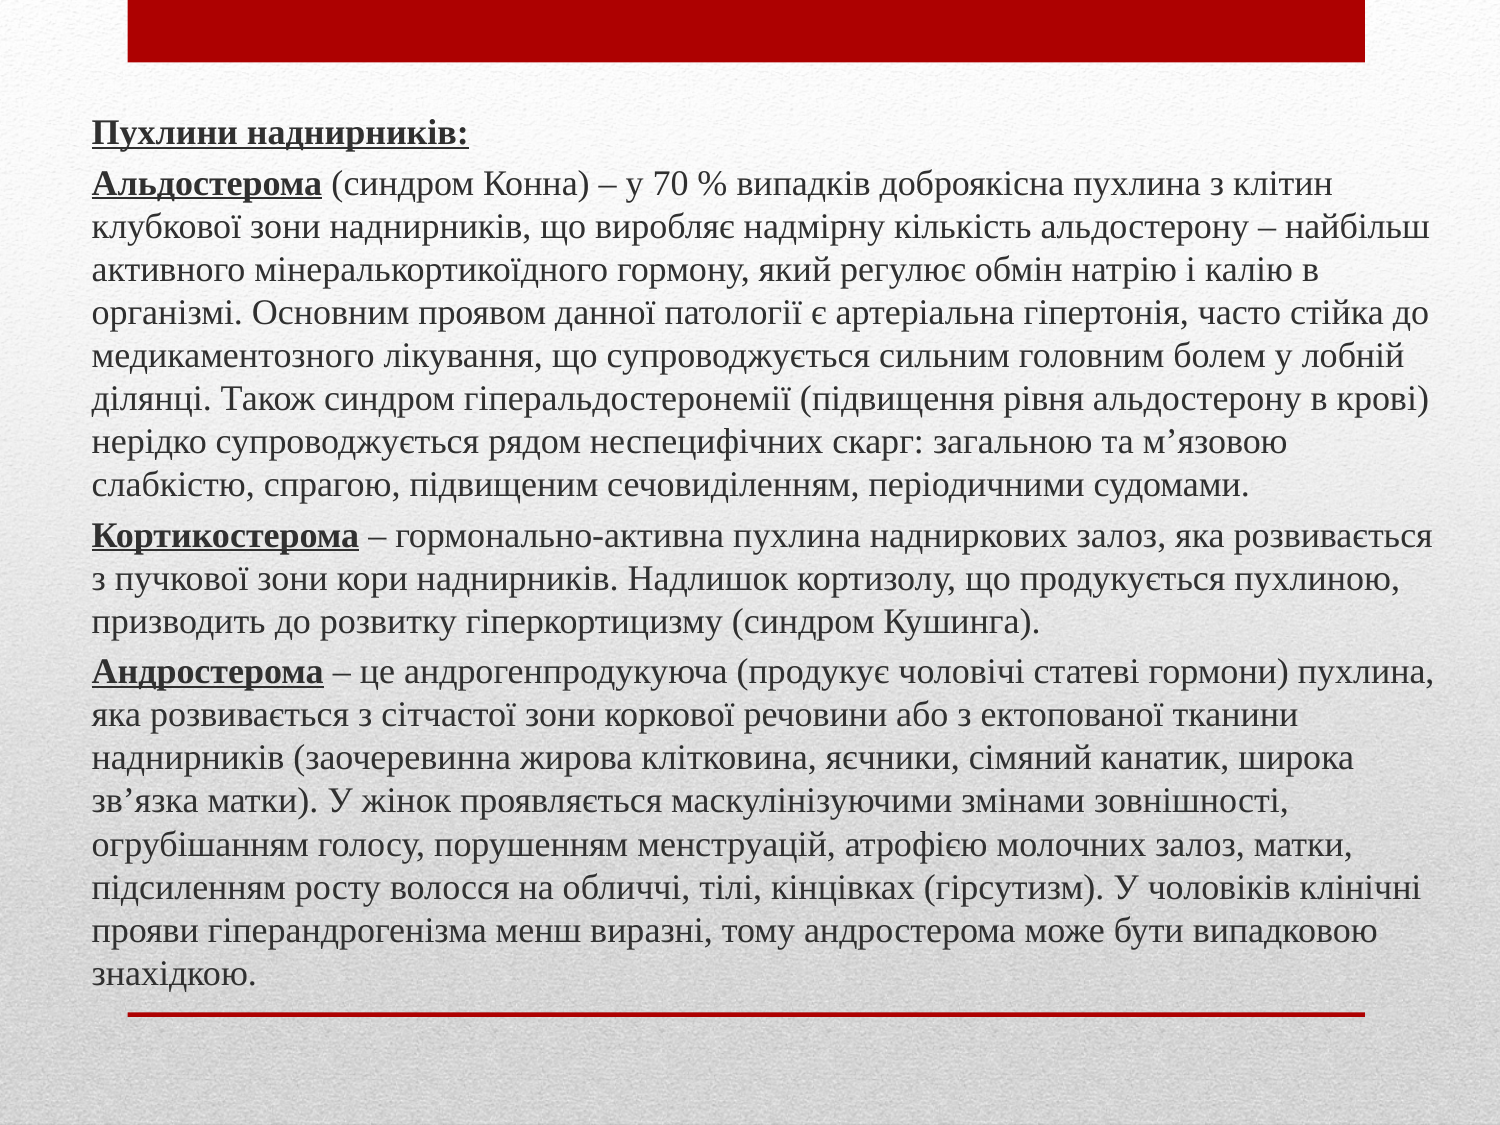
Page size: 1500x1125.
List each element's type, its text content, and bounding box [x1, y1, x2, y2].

list Пухлини наднирників: Альдостерома (синдром Конна) – у 70 % випадків доброякісна пухлина з клітин клубкової зони наднирників, що виробляє надмірну кількість альдостерону – найбільш активного мінералькортикоїдного гормону, який регулює обмін натрію і калію в організмі. Основним проявом данної патології є артеріальна гіпертонія, часто стійка до медикаментозного лікування, що супроводжується сильним головним болем у лобній ділянці. Також синдром гіперальдостеронемії (підвищення рівня альдостерону в крові) нерідко супроводжується рядом неспецифічних скарг: загальною та м’язовою слабкістю, спрагою, підвищеним сечовиділенням, періодичними судомами. Кортикостерома – гормонально-активна пухлина надниркових залоз, яка розвивається з пучкової зони кори наднирників. Надлишок кортизолу, що продукується пухлиною, призводить до розвитку гіперкортицизму (синдром Кушинга). Андростерома – це андрогенпродукуюча (продукує чоловічі статеві гормони) пухлина, яка розвивається з сітчастої зони коркової речовини або з ектопованої тканини наднирників (заочеревинна жирова клітковина, яєчники, сімяний канатик, широка зв’язка матки). У жінок проявляється маскулінізуючими змінами зовнішності, огрубішанням голосу, порушенням менструацій, атрофією молочних залоз, матки, підсиленням росту волосся на обличчі, тілі, кінцівках (гірсутизм). У чоловіків клінічні прояви гіперандрогенізма менш виразні, тому андростерома може бути випадковою знахідкою. [76, 30, 1459, 1071]
